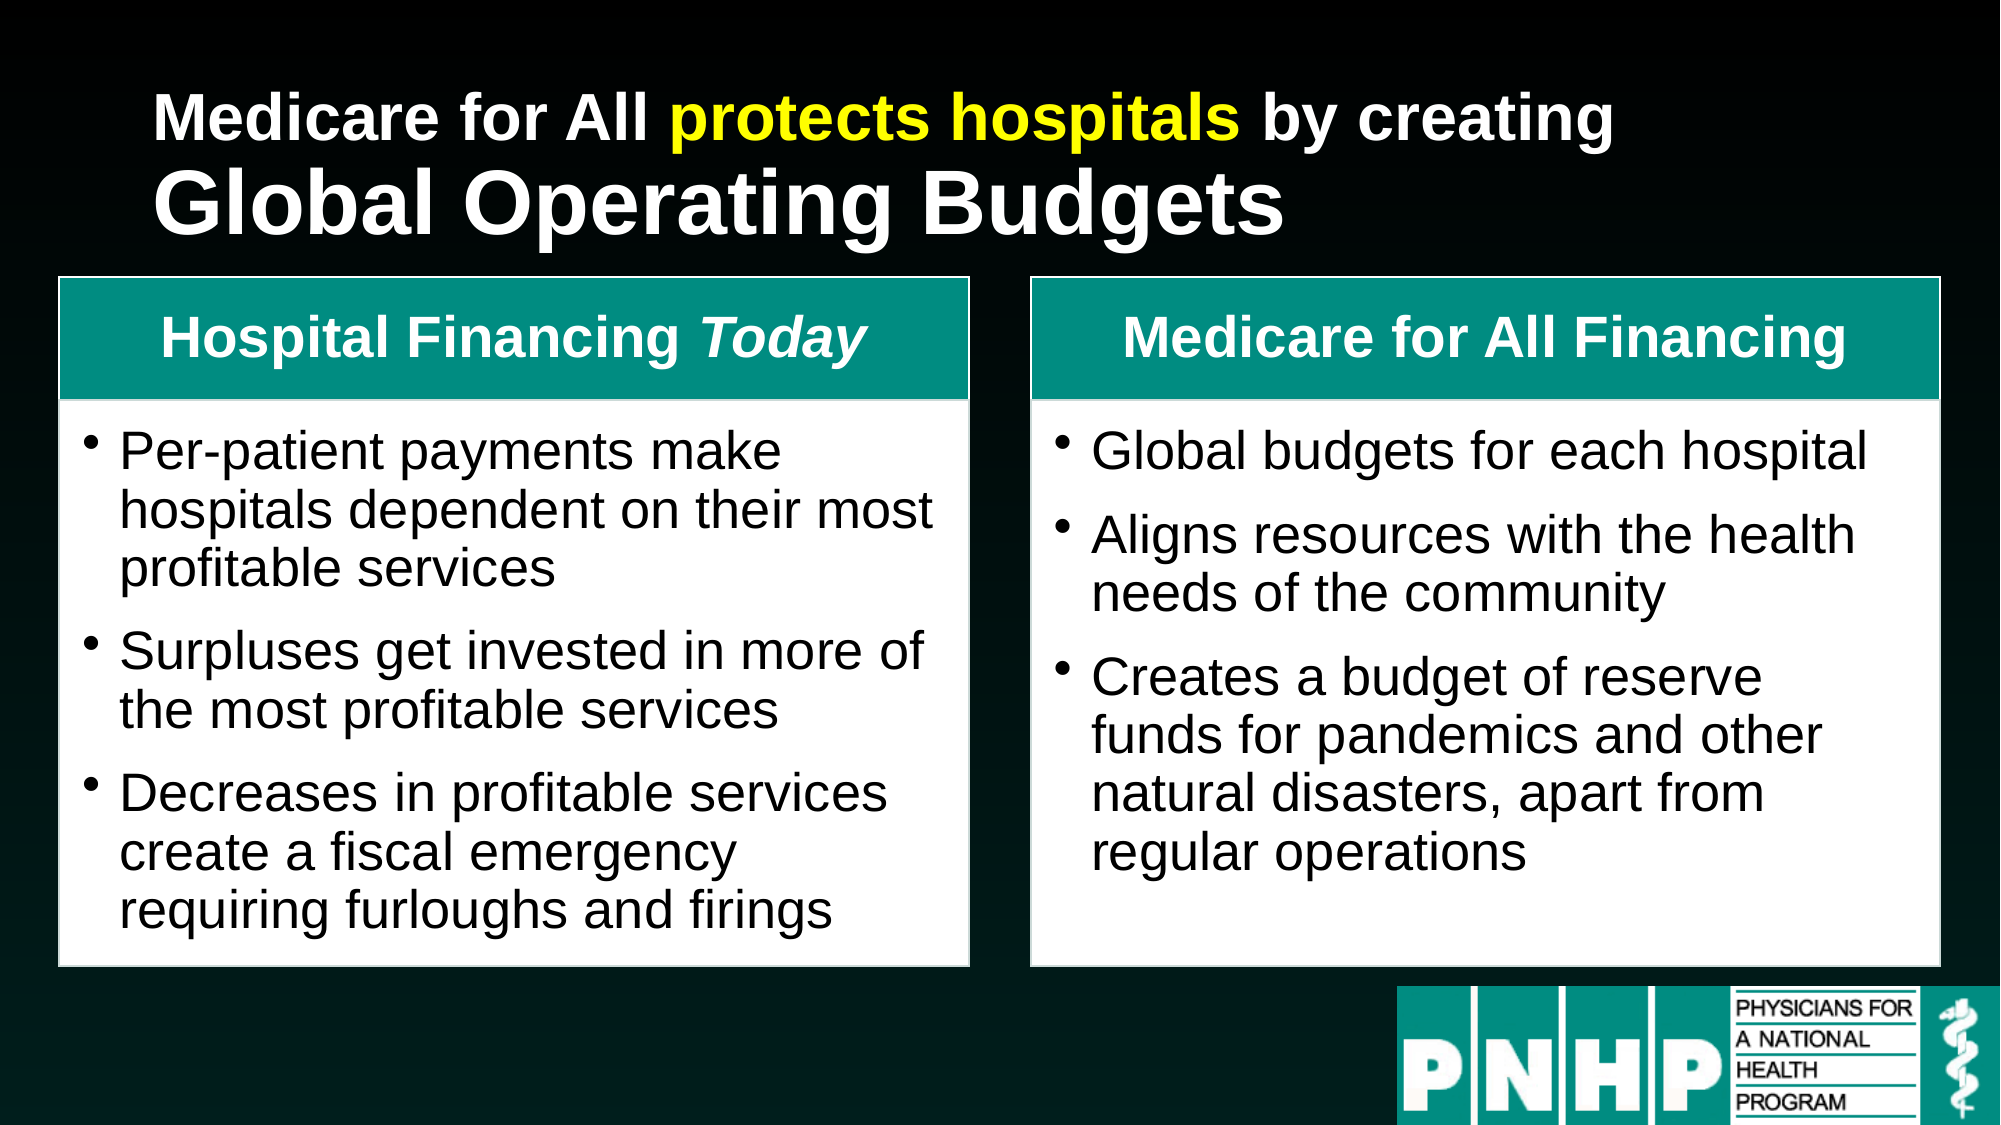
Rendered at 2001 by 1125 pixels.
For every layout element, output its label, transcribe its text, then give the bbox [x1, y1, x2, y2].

text_box Hospital Financing Today [58, 276, 970, 399]
text_box Global budgets for each hospital Aligns resources with the health needs of the community Creates a budget of reserve funds for pandemics and other natural disasters, apart from regular operations [1030, 399, 1941, 967]
title Medicare for All protects hospitals by creating Global Operating Budgets [137, 59, 1863, 278]
text_box Per-patient payments make hospitals dependent on their most profitable services Surpluses get invested in more of the most profitable services Decreases in profitable services create a fiscal emergency requiring furloughs and firings [58, 399, 970, 967]
picture [1397, 986, 2000, 1125]
text_box Medicare for All Financing [1030, 276, 1941, 399]
